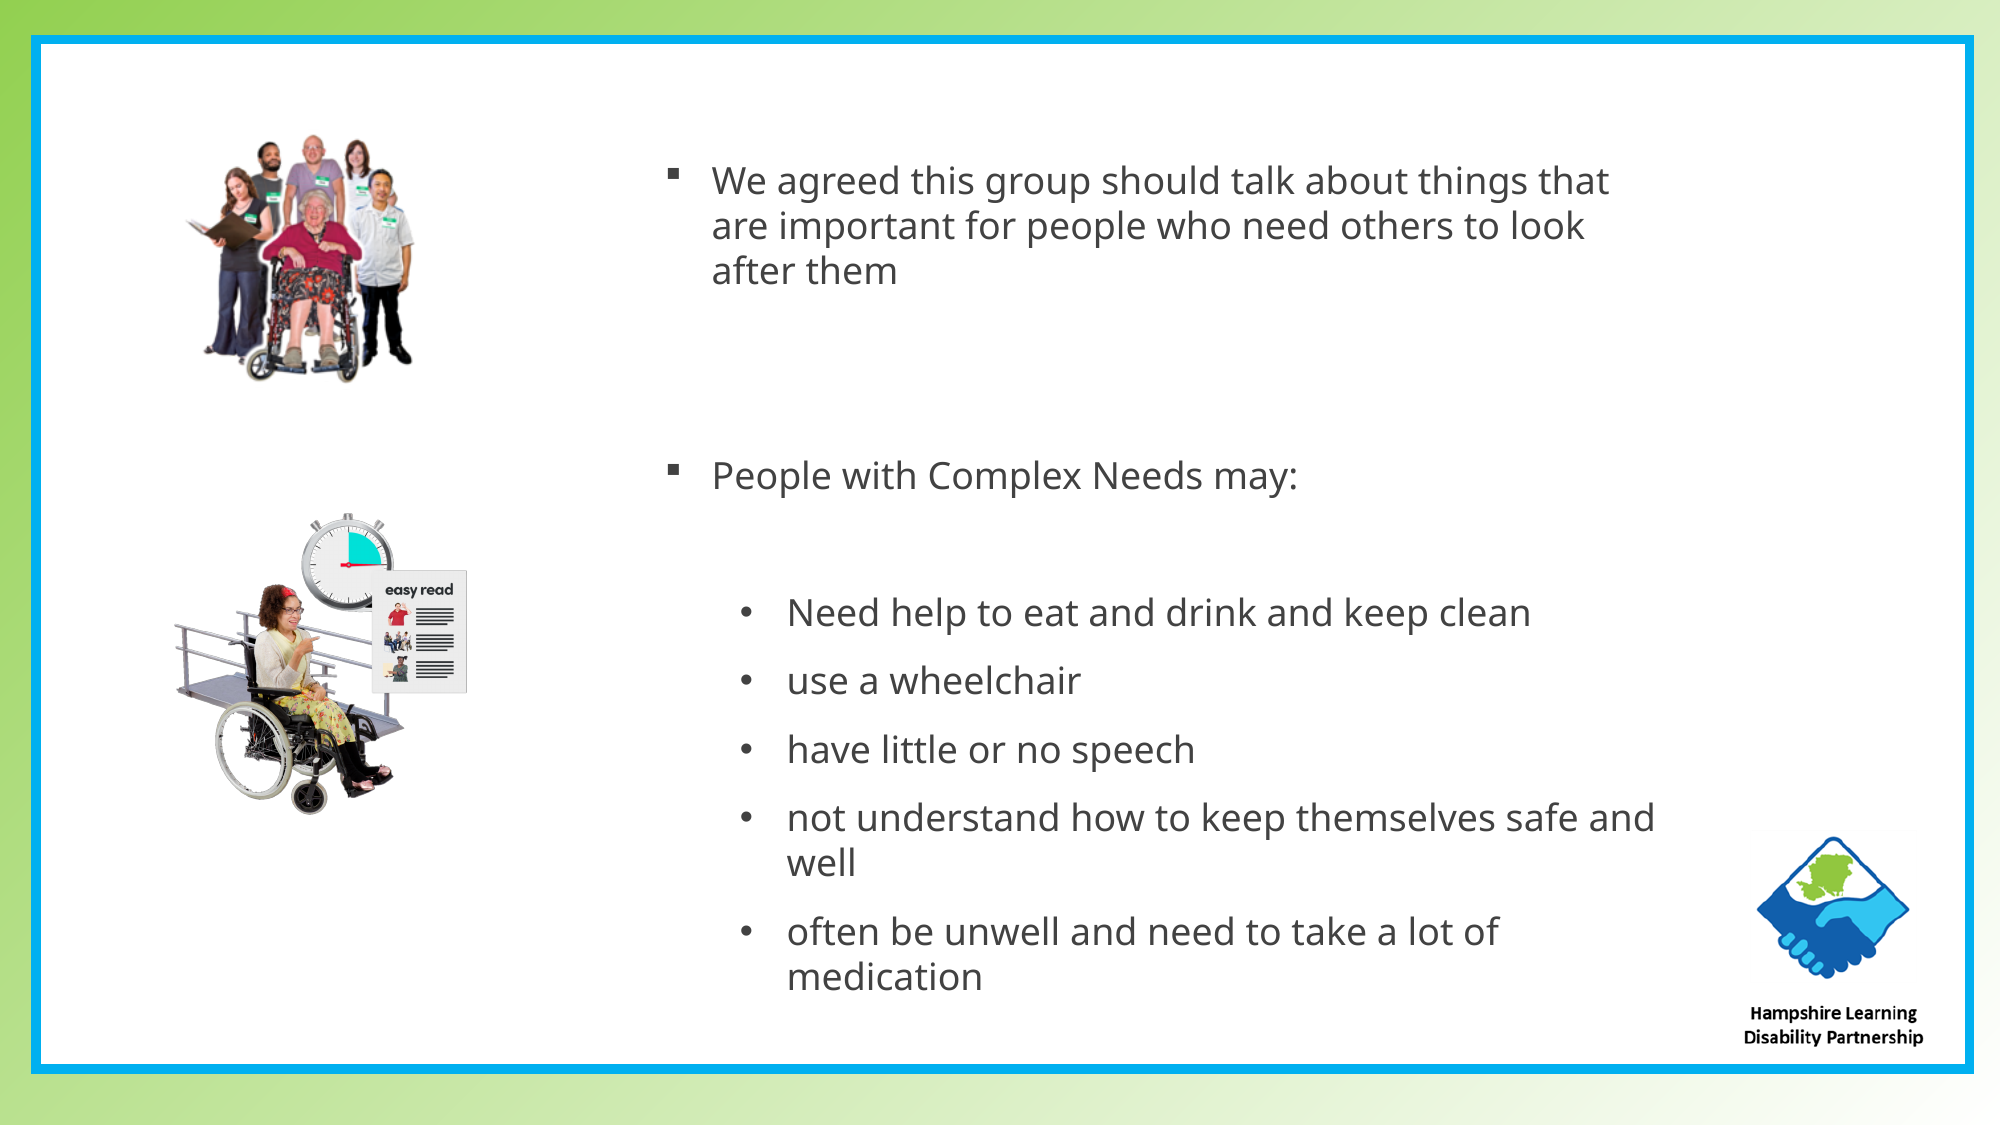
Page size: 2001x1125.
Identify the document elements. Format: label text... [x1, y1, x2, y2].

picture [1703, 830, 1964, 1061]
text_box We agreed this group should talk about things that are important for people who need others to look after them People with Complex Needs may: Need help to eat and drink and keep clean use a wheelchair have little or no speech not understand how to keep themselves safe and well often be unwell and need to take a lot of medication [650, 149, 1677, 1005]
picture [174, 127, 439, 392]
text_box [35, 38, 1970, 1070]
picture [174, 513, 467, 815]
